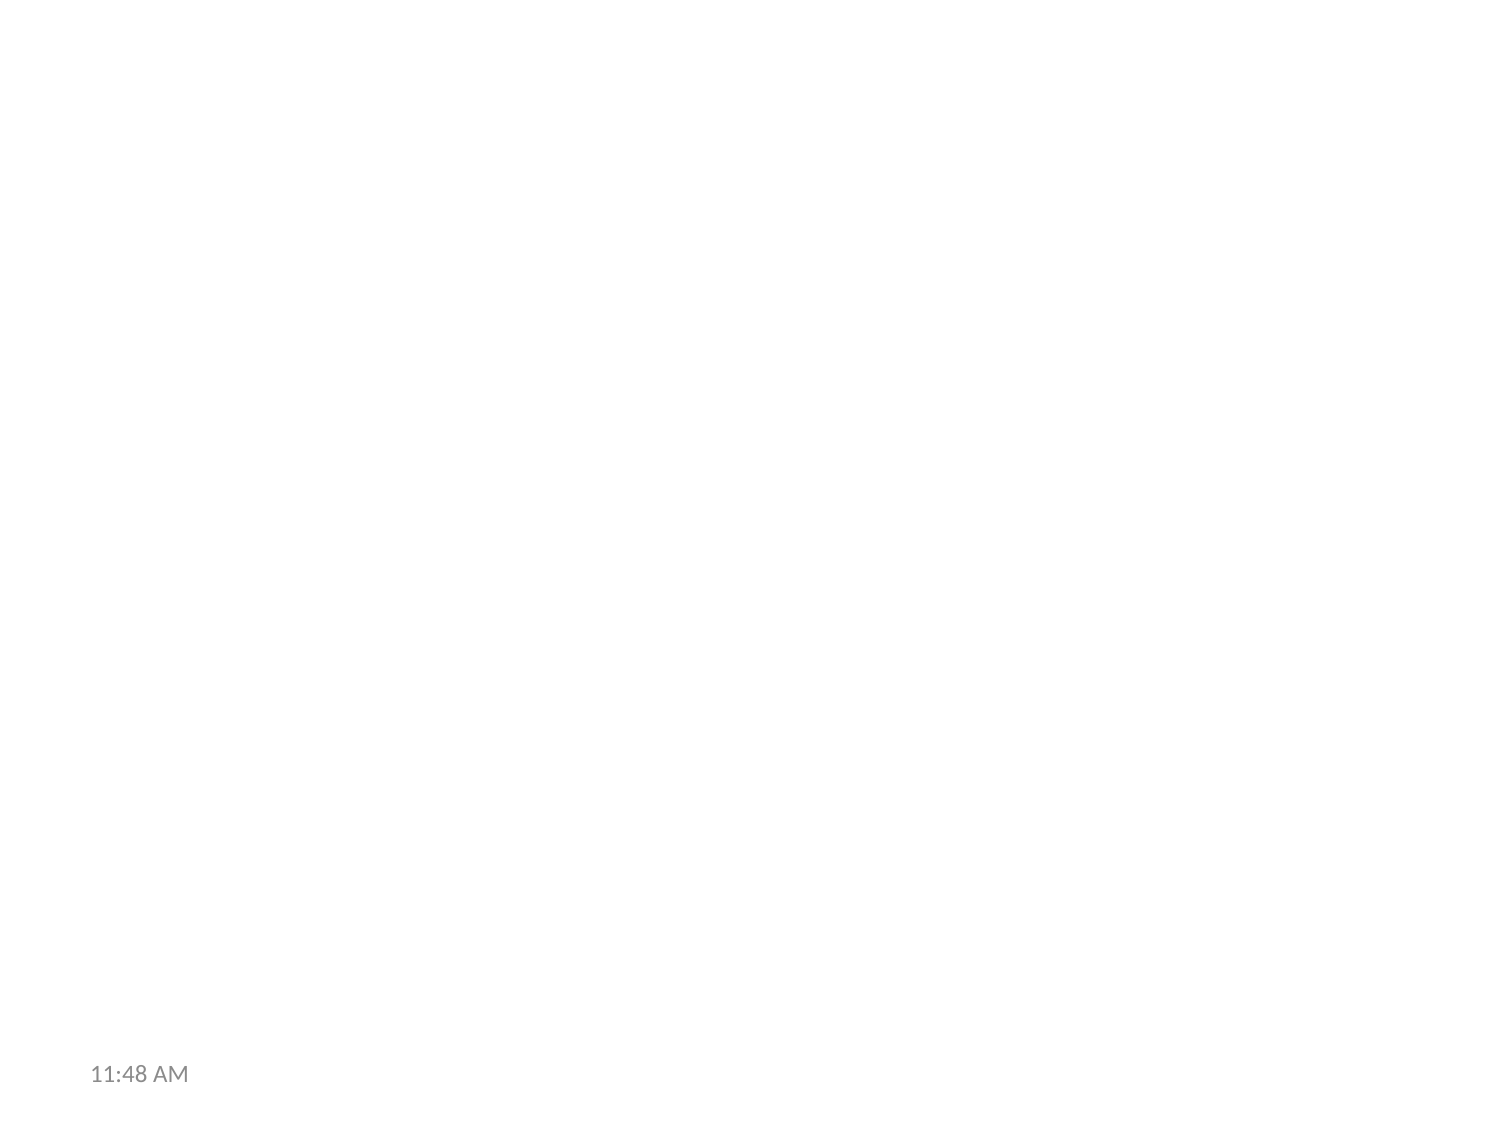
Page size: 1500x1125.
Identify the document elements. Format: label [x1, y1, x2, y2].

slide_number [75, 1042, 425, 1103]
